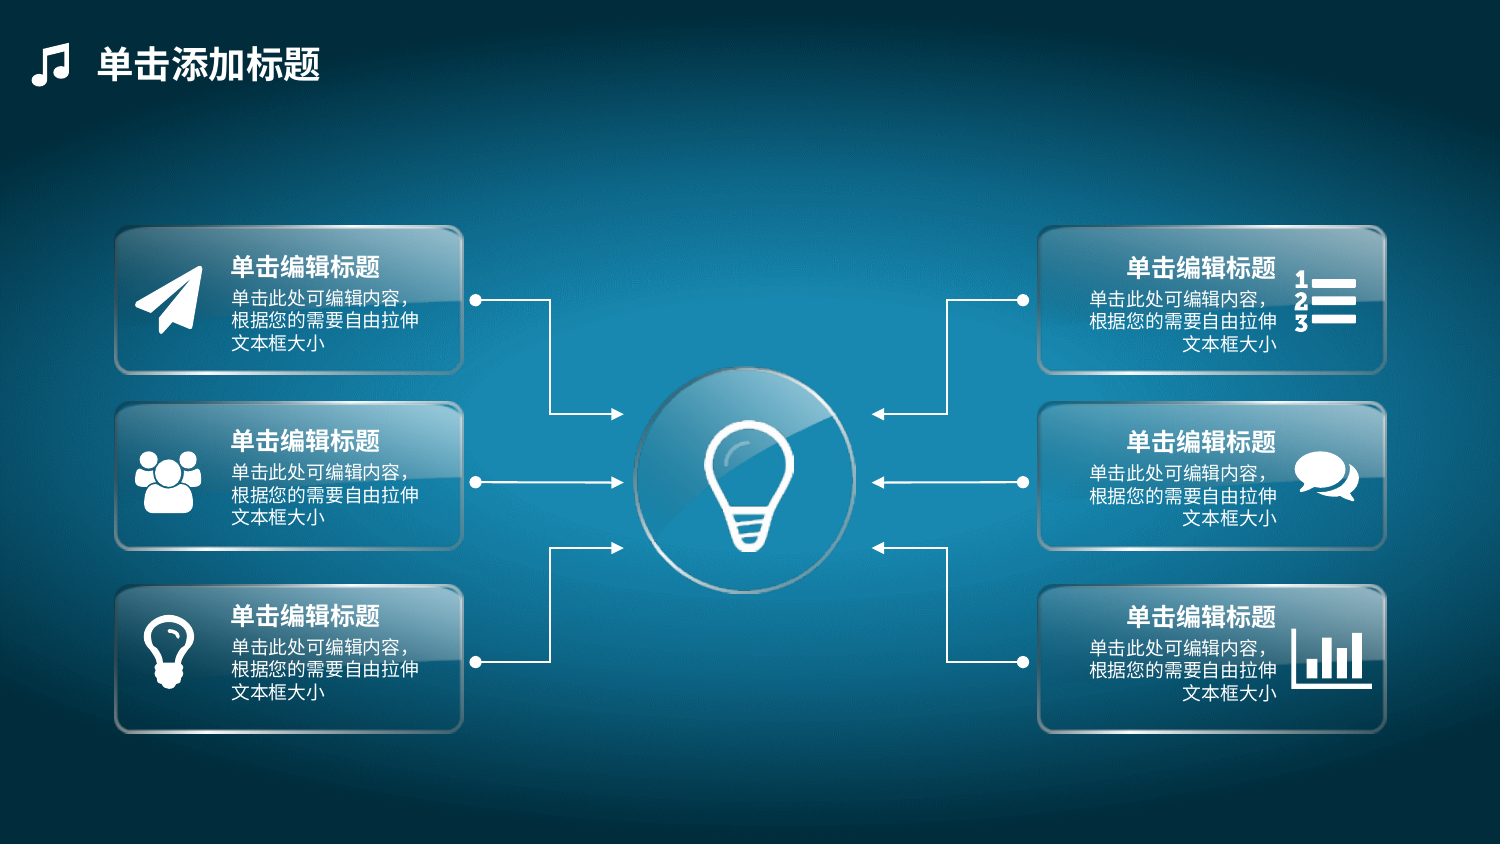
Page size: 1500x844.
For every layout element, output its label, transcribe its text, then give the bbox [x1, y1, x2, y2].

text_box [1038, 403, 1385, 549]
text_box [1038, 226, 1385, 372]
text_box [115, 586, 462, 732]
text_box 单击添加标题 [96, 40, 352, 87]
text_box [115, 226, 462, 372]
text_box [871, 548, 1023, 663]
picture [50, 130, 1500, 724]
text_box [871, 300, 1023, 415]
text_box [31, 42, 69, 87]
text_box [115, 403, 462, 549]
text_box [475, 548, 624, 663]
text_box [1038, 586, 1385, 732]
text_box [475, 300, 624, 415]
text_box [635, 368, 853, 592]
